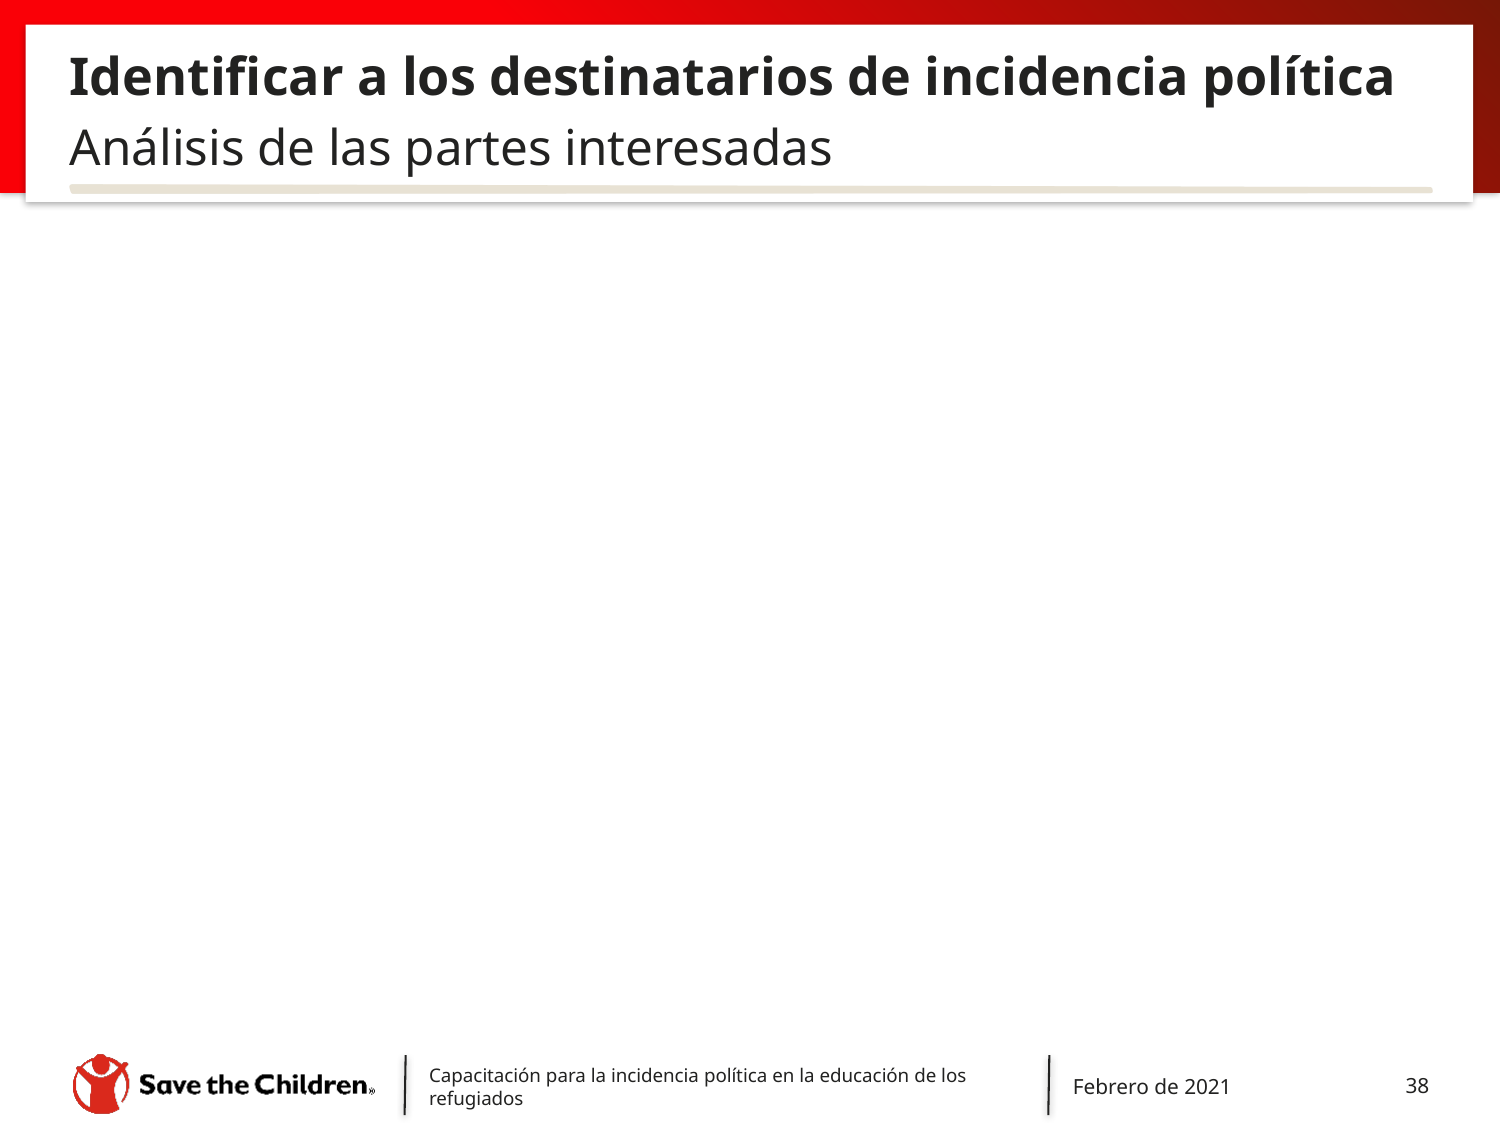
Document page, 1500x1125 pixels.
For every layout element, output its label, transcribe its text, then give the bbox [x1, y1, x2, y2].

picture [69, 184, 1433, 194]
picture [62, 1043, 386, 1125]
slide_number 38 [1317, 1056, 1445, 1117]
slide_number Febrero de 2021 [1057, 1056, 1317, 1117]
title Identificar a los destinatarios de incidencia política [69, 33, 1429, 115]
footer Capacitación para la incidencia política en la educación de los refugiados [414, 1056, 1042, 1117]
list Análisis de las partes interesadas [69, 115, 1429, 176]
